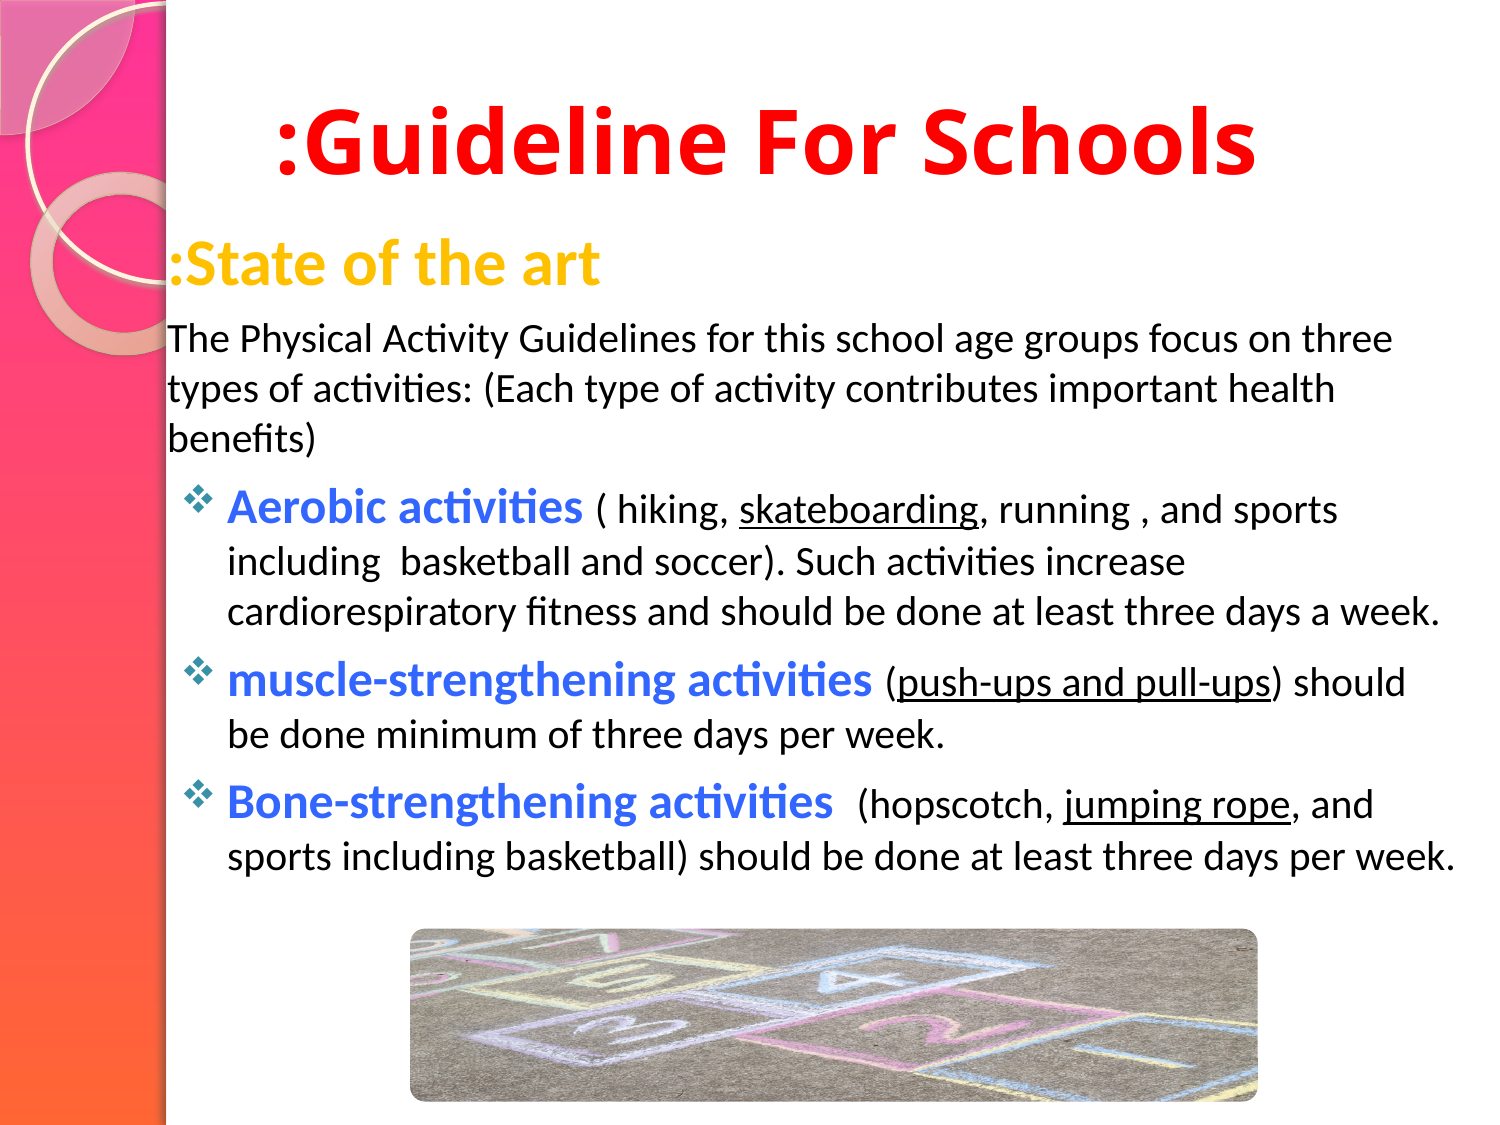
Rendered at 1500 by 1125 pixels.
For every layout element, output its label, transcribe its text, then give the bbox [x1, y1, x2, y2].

list State of the art: The Physical Activity Guidelines for this school age groups focus on three types of activities: (Each type of activity contributes important health benefits) Aerobic activities ( hiking, skateboarding, running , and sports including basketball and soccer). Such activities increase cardiorespiratory fitness and should be done at least three days a week. muscle-strengthening activities (push-ups and pull-ups) should be done minimum of three days per week. Bone-strengthening activities (hopscotch, jumping rope, and sports including basketball) should be done at least three days per week. [152, 210, 1472, 954]
picture [409, 928, 1258, 1102]
title Guideline For Schools: [235, 45, 1466, 210]
